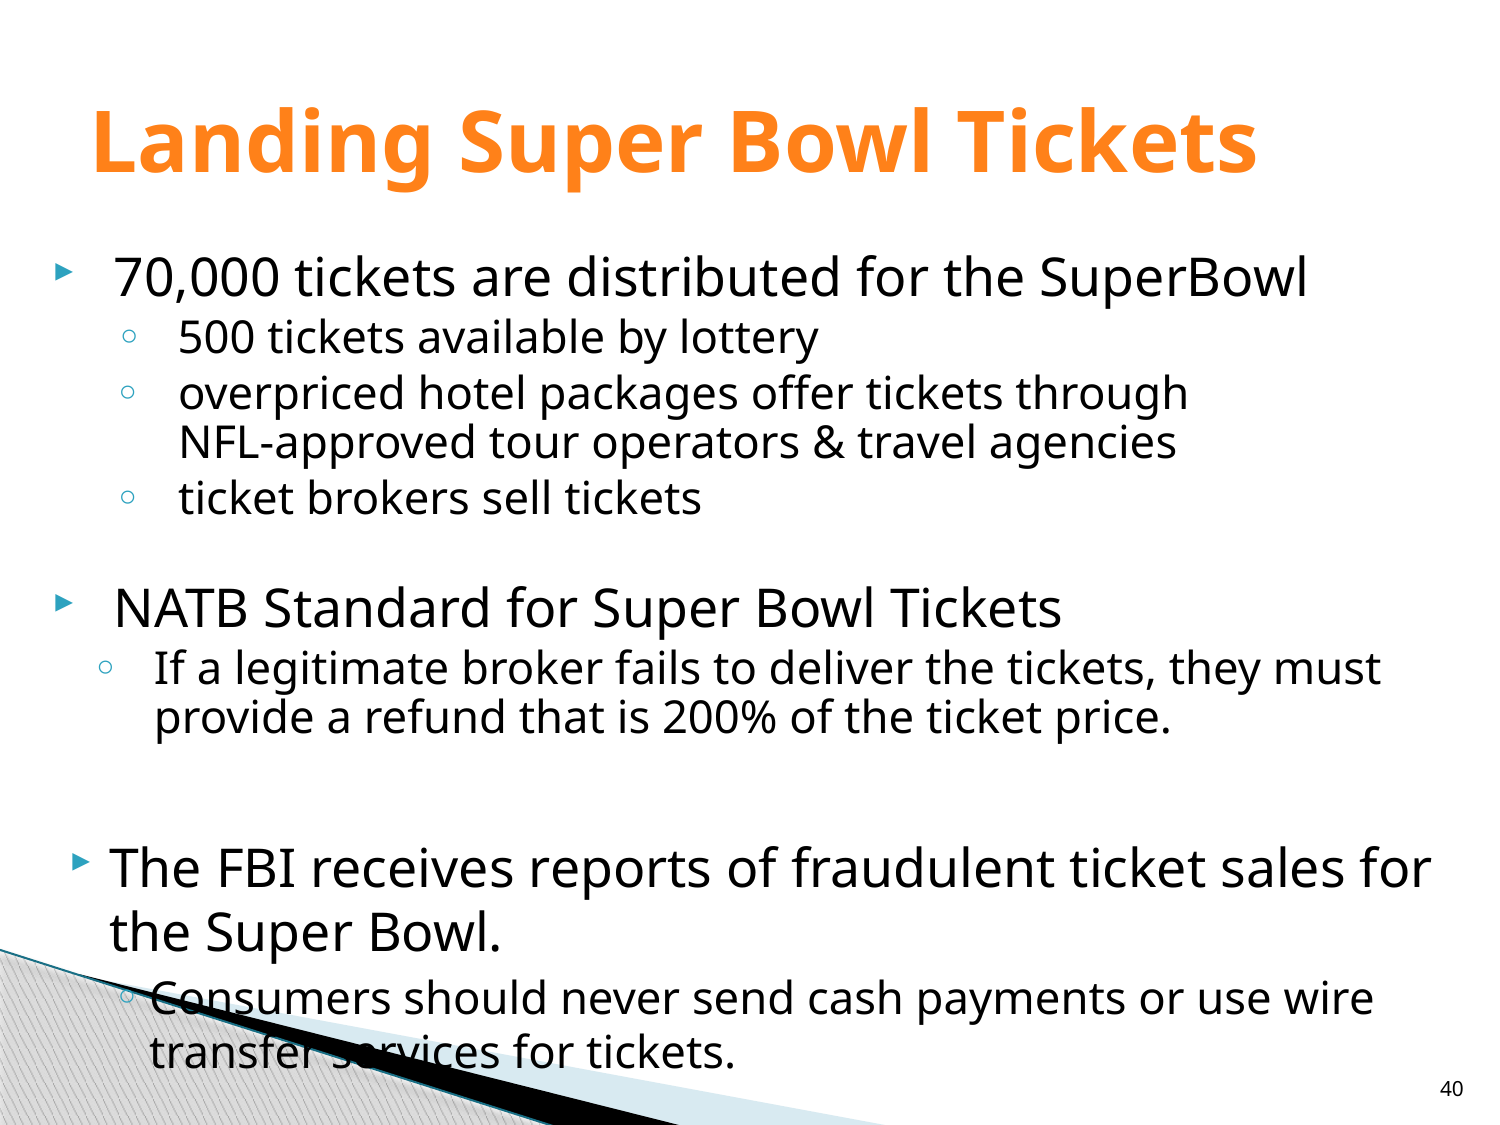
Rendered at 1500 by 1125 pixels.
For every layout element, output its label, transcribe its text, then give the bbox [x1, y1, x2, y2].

title Landing Super Bowl Tickets [75, 45, 1425, 233]
slide_number 40 [1418, 1051, 1479, 1112]
list 70,000 tickets are distributed for the SuperBowl 500 tickets available by lottery overpriced hotel packages offer tickets through NFL-approved tour operators & travel agencies ticket brokers sell tickets NATB Standard for Super Bowl Tickets If a legitimate broker fails to deliver the tickets, they must provide a refund that is 200% of the ticket price. The FBI receives reports of fraudulent ticket sales for the Super Bowl. Consumers should never send cash payments or use wire transfer services for tickets. [37, 243, 1463, 1088]
